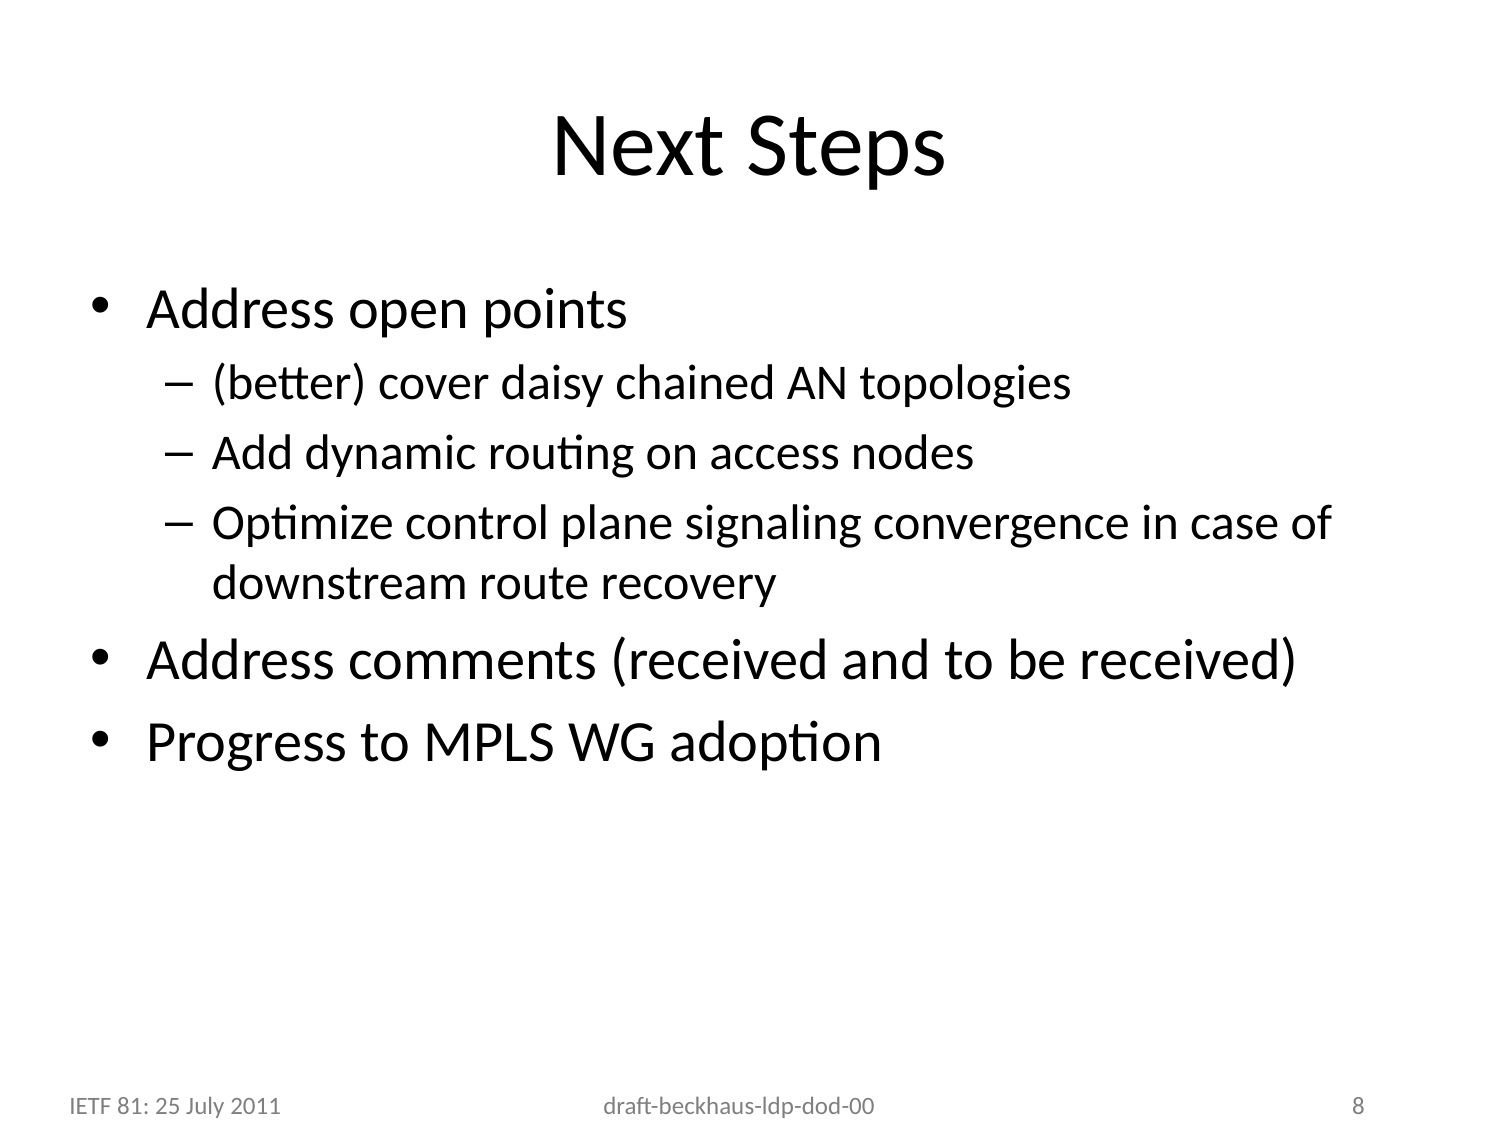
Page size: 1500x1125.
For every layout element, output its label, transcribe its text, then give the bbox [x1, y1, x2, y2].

title Next Steps [75, 45, 1425, 233]
list Address open points (better) cover daisy chained AN topologies Add dynamic routing on access nodes Optimize control plane signaling convergence in case of downstream route recovery Address comments (received and to be received) Progress to MPLS WG adoption [75, 262, 1425, 1005]
